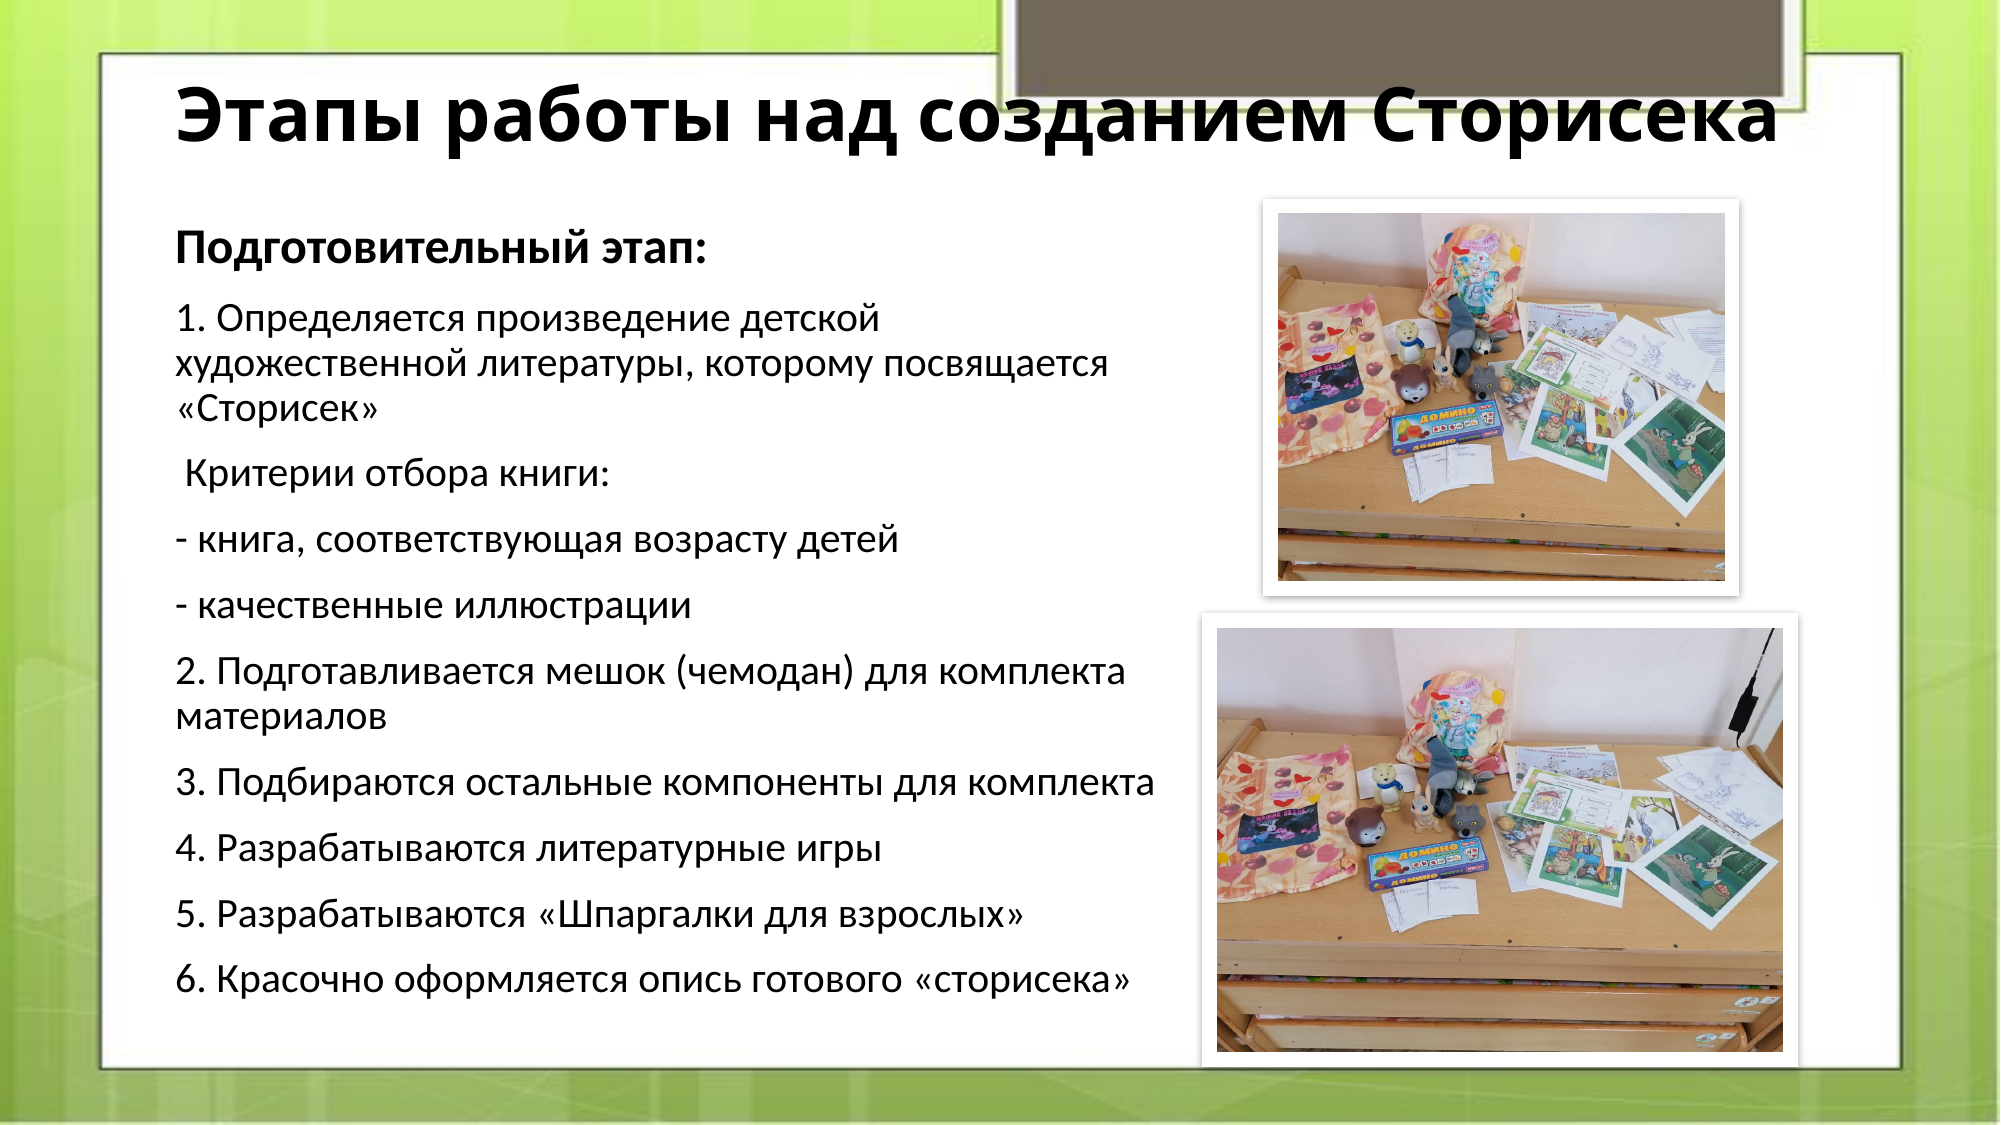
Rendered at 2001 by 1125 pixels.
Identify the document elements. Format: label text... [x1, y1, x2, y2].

title Этапы работы над созданием Сторисека [160, 8, 1886, 226]
list Подготовительный этап: 1. Определяется произведение детской художественной литературы, которому посвящается «Сторисек» Критерии отбора книги: - книга, соответствующая возрасту детей - качественные иллюстрации 2. Подготавливается мешок (чемодан) для комплекта материалов 3. Подбираются остальные компоненты для комплекта 4. Разрабатываются литературные игры 5. Разрабатываются «Шпаргалки для взрослых» 6. Красочно оформляется опись готового «сторисека» [160, 212, 1172, 927]
picture [0, 0, 2001, 1125]
